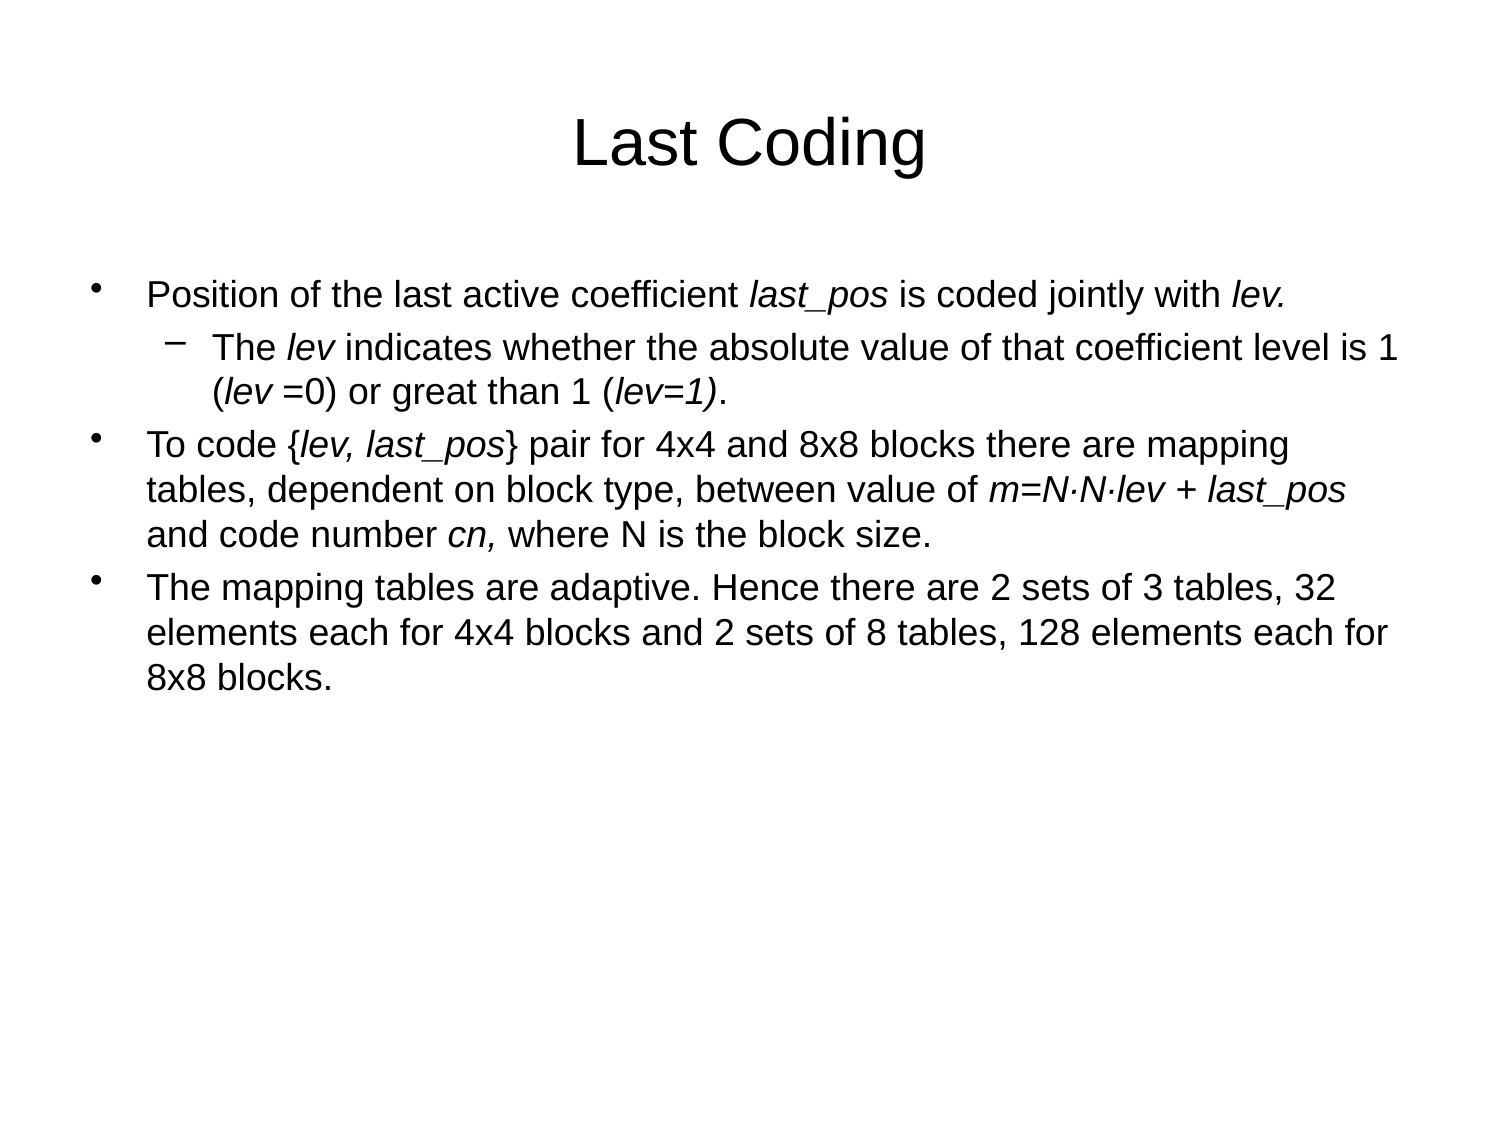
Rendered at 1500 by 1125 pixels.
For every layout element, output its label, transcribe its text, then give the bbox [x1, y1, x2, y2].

list Position of the last active coefficient last_pos is coded jointly with lev. The lev indicates whether the absolute value of that coefficient level is 1 (lev =0) or great than 1 (lev=1). To code {lev, last_pos} pair for 4x4 and 8x8 blocks there are mapping tables, dependent on block type, between value of m=N∙N∙lev + last_pos and code number cn, where N is the block size. The mapping tables are adaptive. Hence there are 2 sets of 3 tables, 32 elements each for 4x4 blocks and 2 sets of 8 tables, 128 elements each for 8x8 blocks. [74, 262, 1426, 1006]
title Last Coding [74, 44, 1426, 233]
